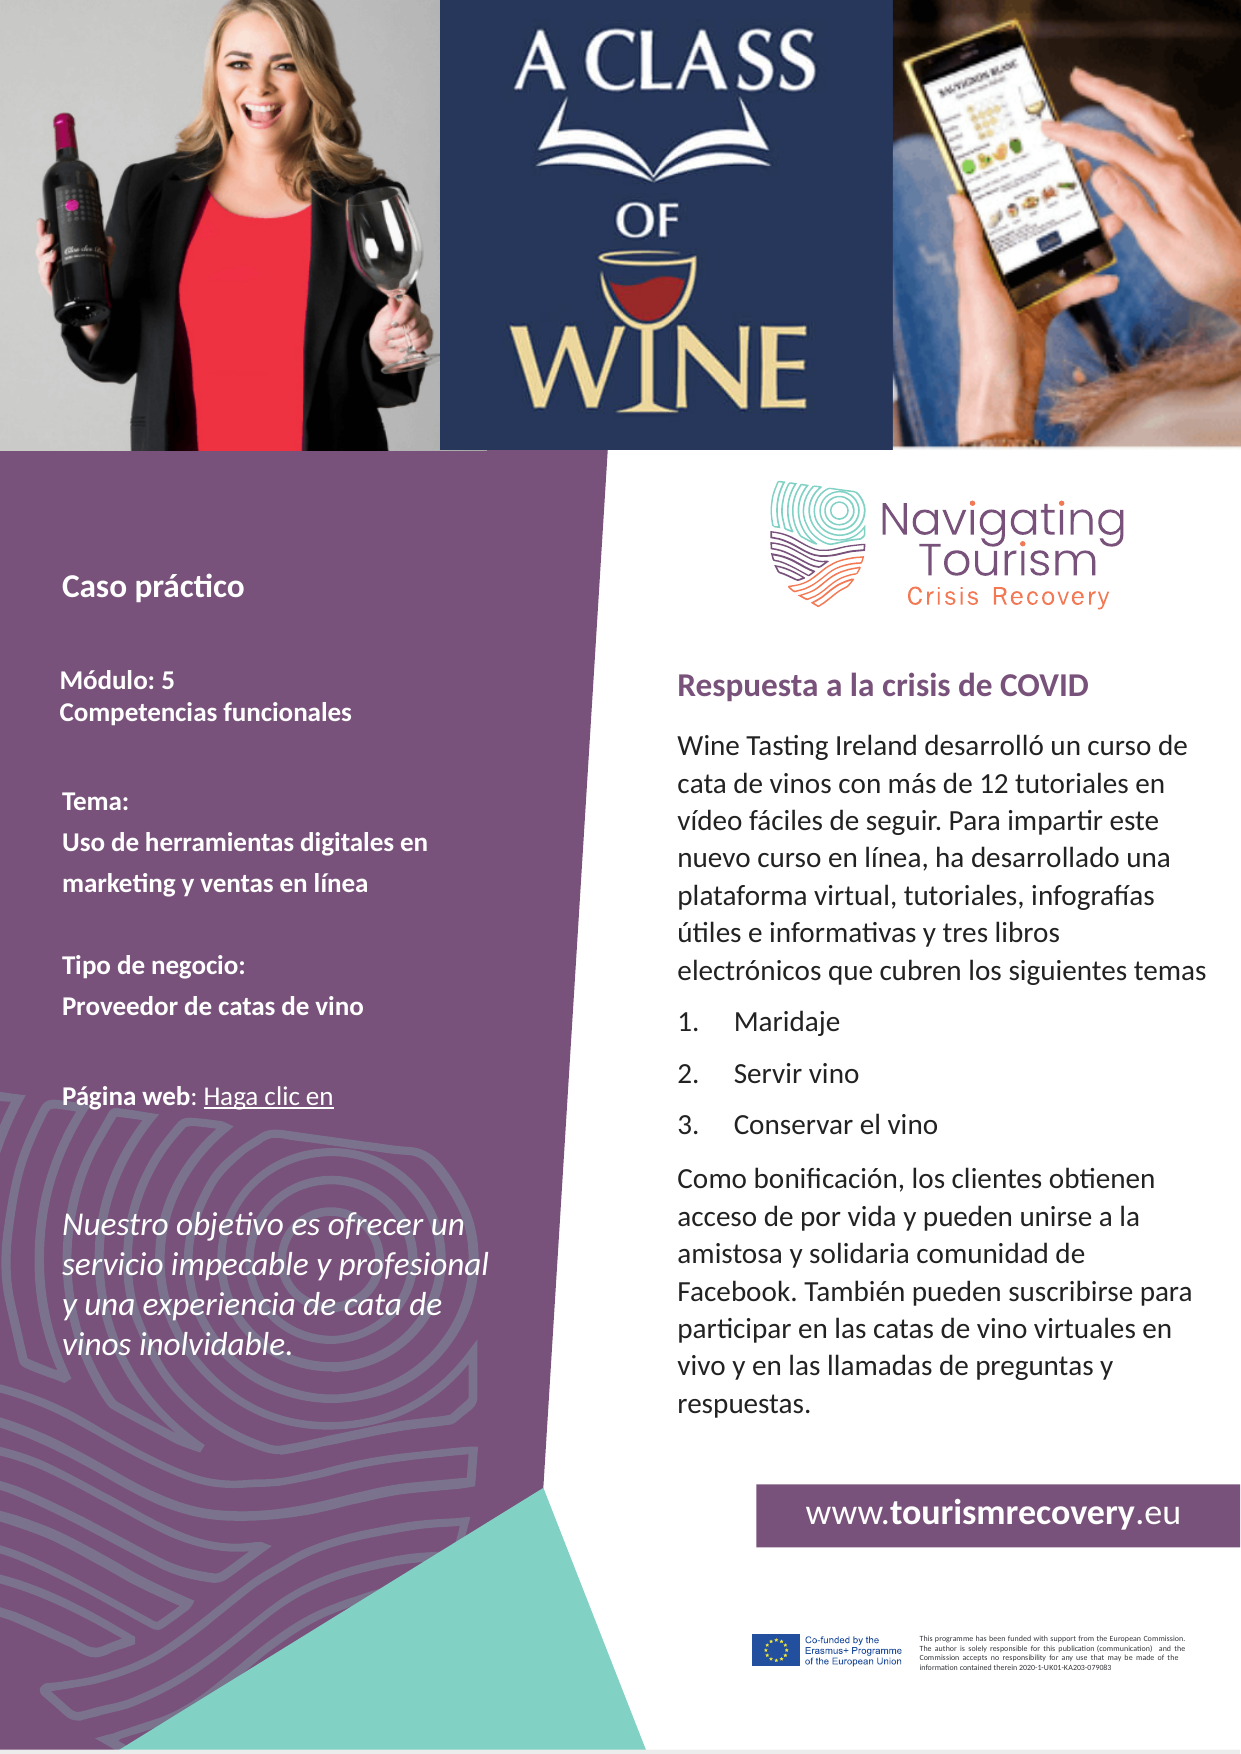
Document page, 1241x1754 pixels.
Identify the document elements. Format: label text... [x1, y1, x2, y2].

text_box Caso práctico [47, 547, 535, 610]
picture [0, 0, 1241, 451]
text_box Wine Tasting Ireland desarrolló un curso de cata de vinos con más de 12 tutoriales en vídeo fáciles de seguir. Para impartir este nuevo curso en línea, ha desarrollado una plataforma virtual, tutoriales, infografías útiles e informativas y tres libros electrónicos que cubren los siguientes temas Maridaje Servir vino Conservar el vino Como bonificación, los clientes obtienen acceso de por vida y pueden unirse a la amistosa y solidaria comunidad de Facebook. También pueden suscribirse para participar en las catas de vino virtuales en vivo y en las llamadas de preguntas y respuestas. [662, 716, 1224, 1532]
list Respuesta a la crisis de COVID [662, 655, 1155, 716]
list Página web: Haga clic en Nuestro objetivo es ofrecer un servicio impecable y profesional y una experiencia de cata de vinos inolvidable. [47, 1093, 511, 1156]
text_box Módulo: 5 Competencias funcionales [44, 663, 578, 726]
text_box Tema: Uso de herramientas digitales en marketing y ventas en línea Tipo de negocio: Proveedor de catas de vino [47, 768, 535, 831]
